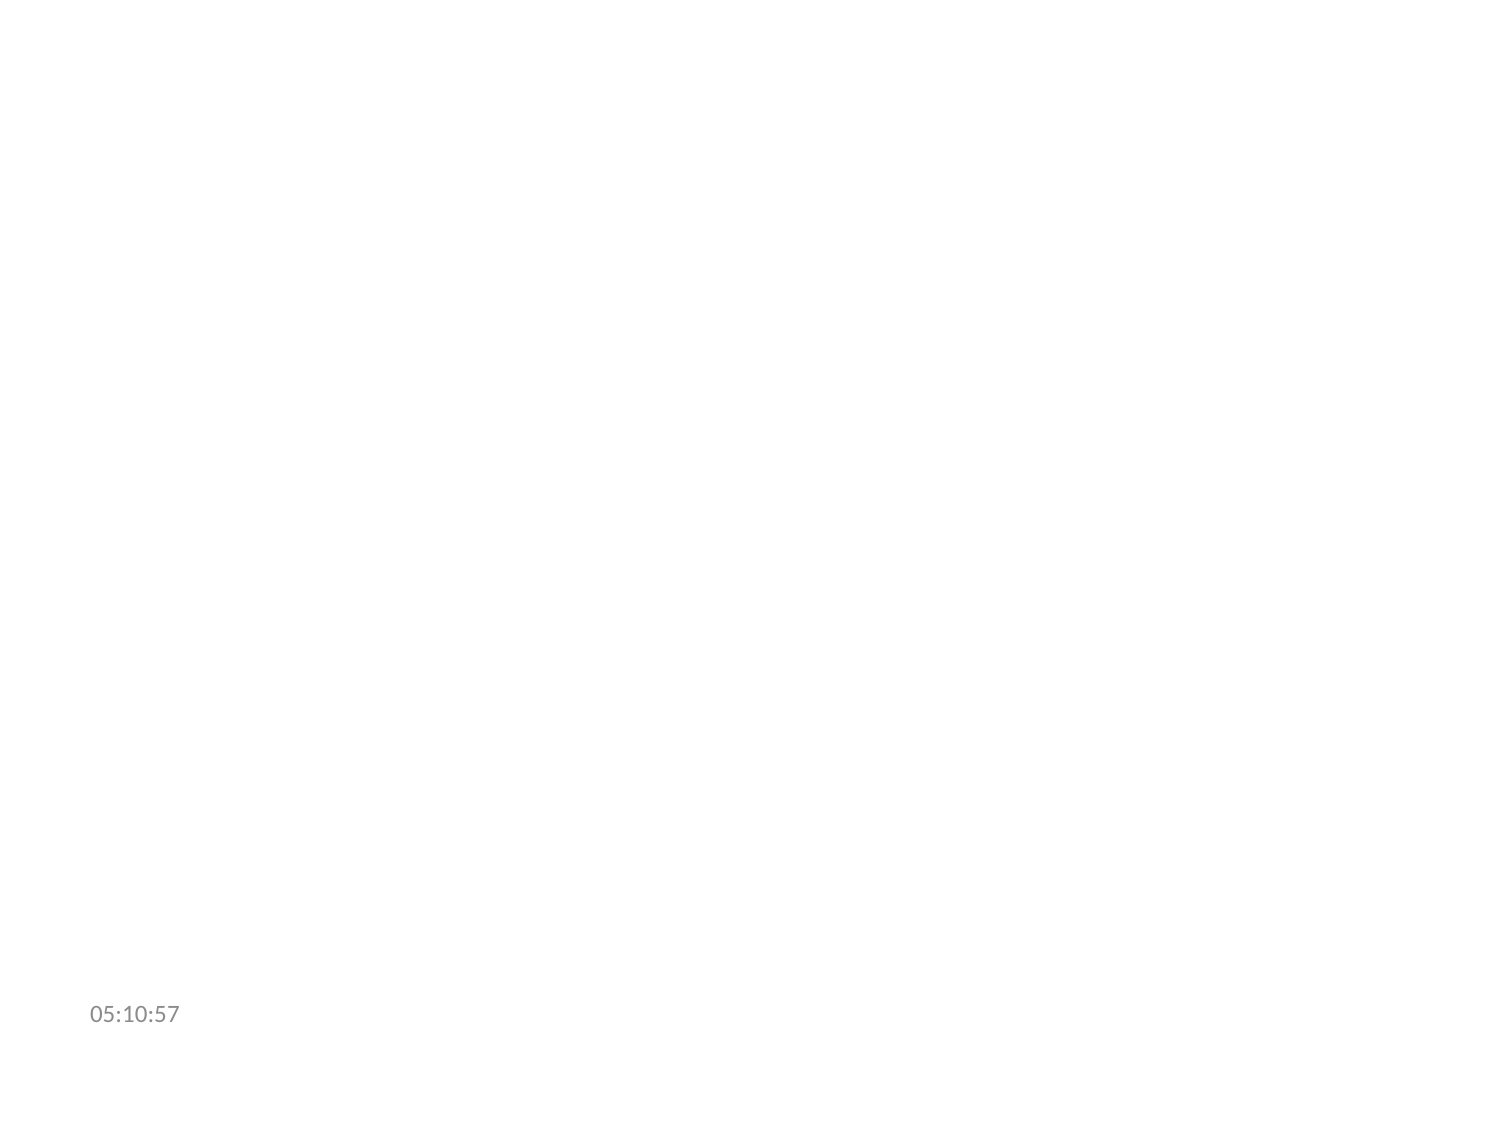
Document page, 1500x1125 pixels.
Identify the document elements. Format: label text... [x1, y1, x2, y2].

text_box 15:35:09 [75, 982, 425, 1043]
